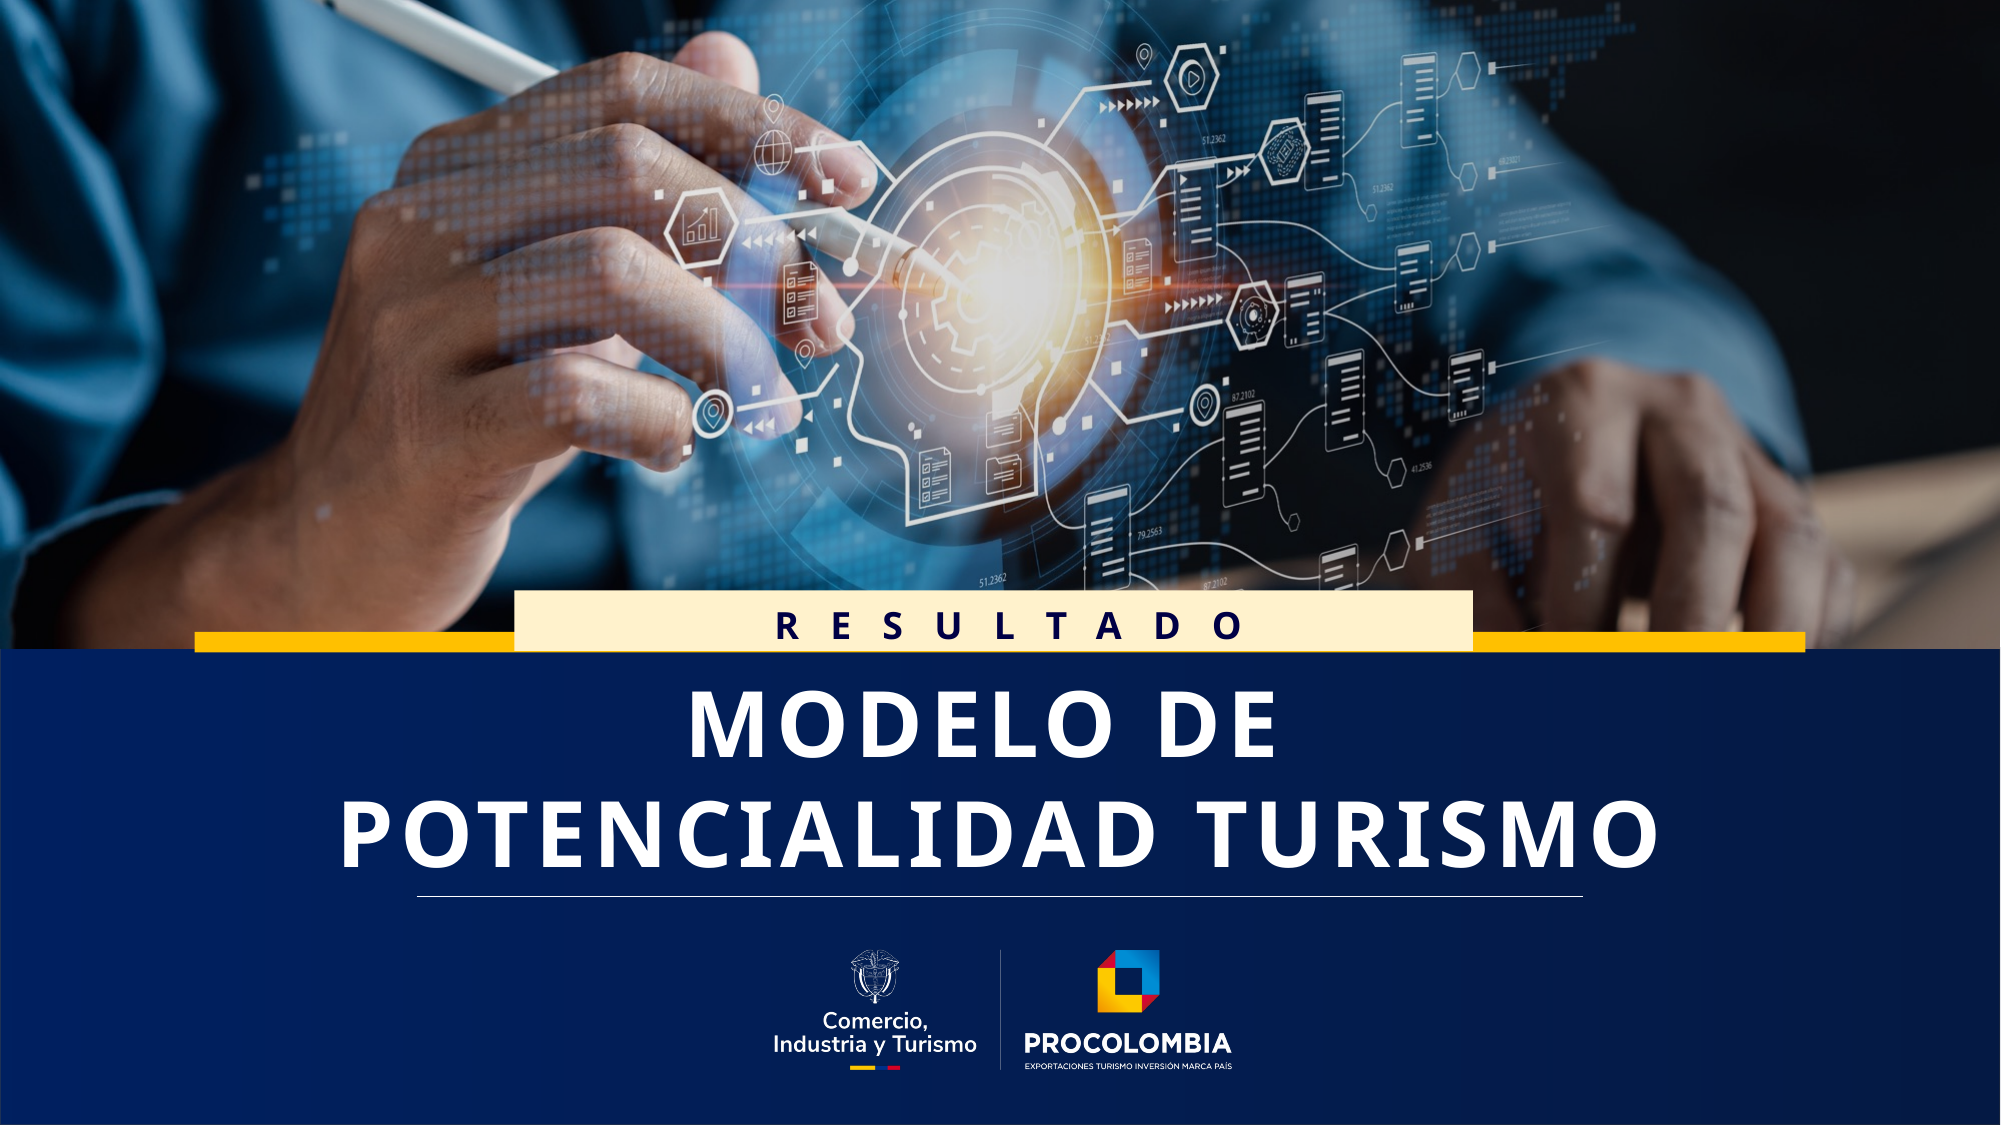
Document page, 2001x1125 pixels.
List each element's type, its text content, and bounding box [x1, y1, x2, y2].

picture [0, 0, 2000, 649]
text_box [194, 649, 424, 653]
text_box MODELO DE POTENCIALIDAD TURISMO [152, 658, 1848, 894]
picture [91, 445, 99, 454]
text_box [1592, 649, 1806, 653]
text_box [0, 649, 2000, 1125]
picture [762, 936, 1238, 1085]
text_box RESULTADO [424, 649, 1592, 655]
